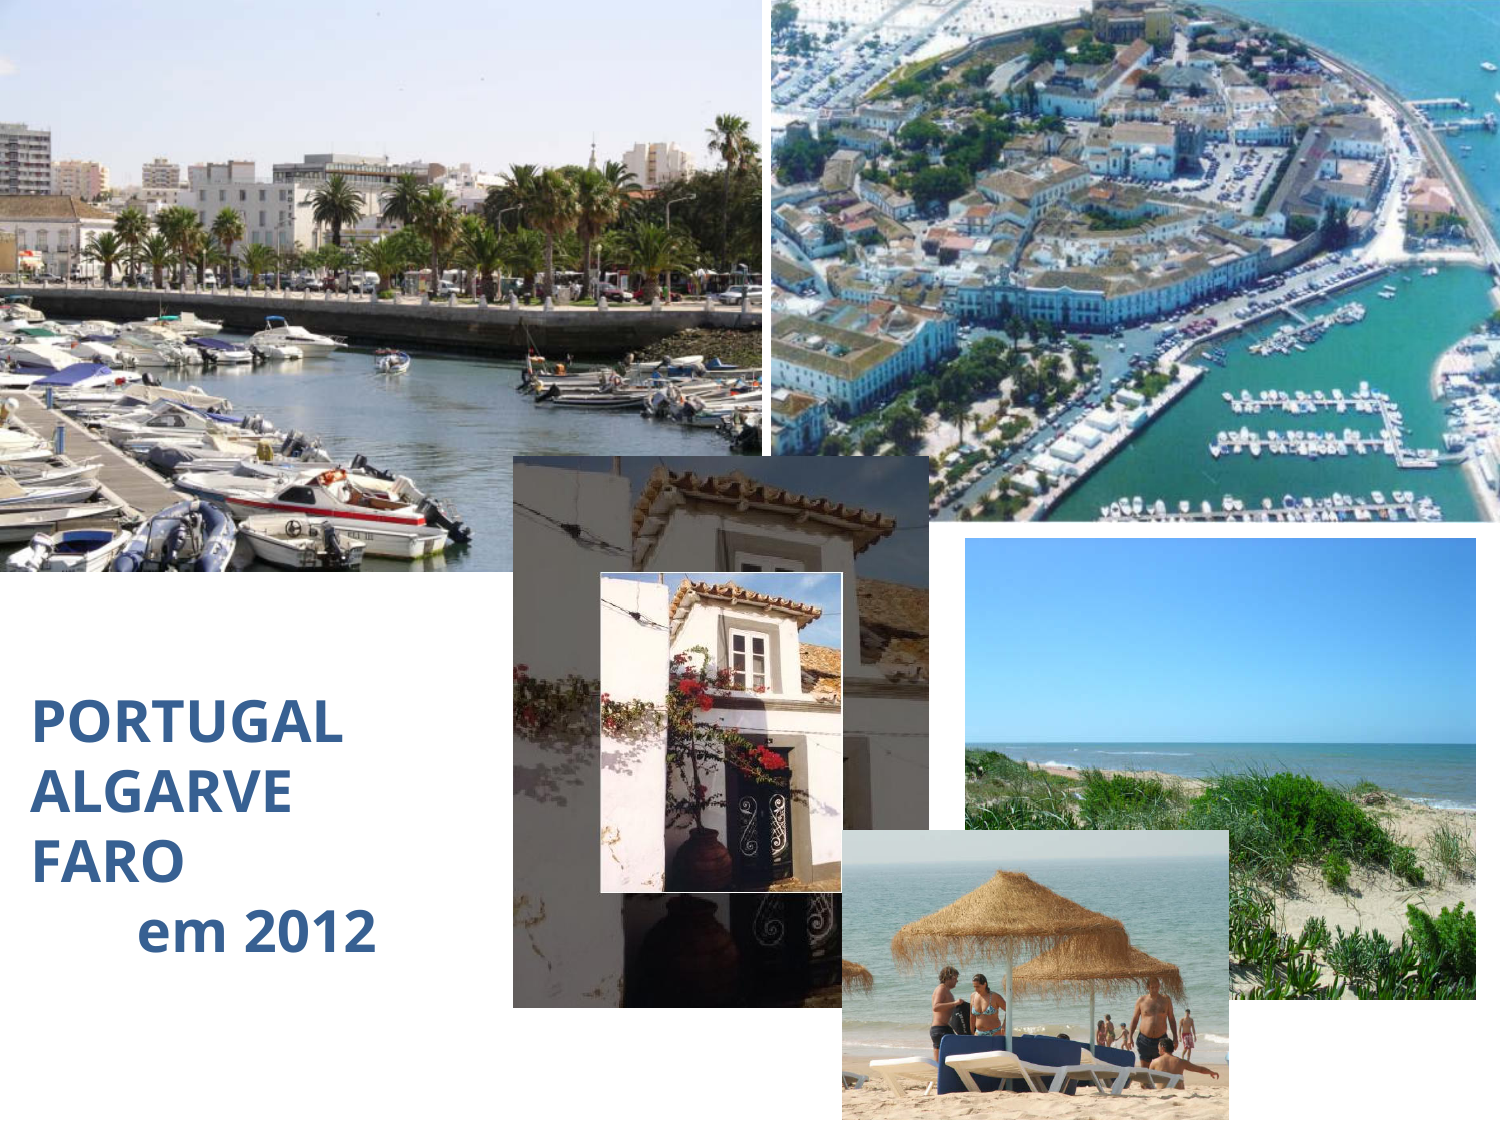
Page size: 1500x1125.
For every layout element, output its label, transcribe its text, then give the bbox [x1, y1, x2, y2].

picture [0, 0, 1500, 1121]
text_box PORTUGAL ALGARVE FARO em 2012 [0, 677, 508, 972]
